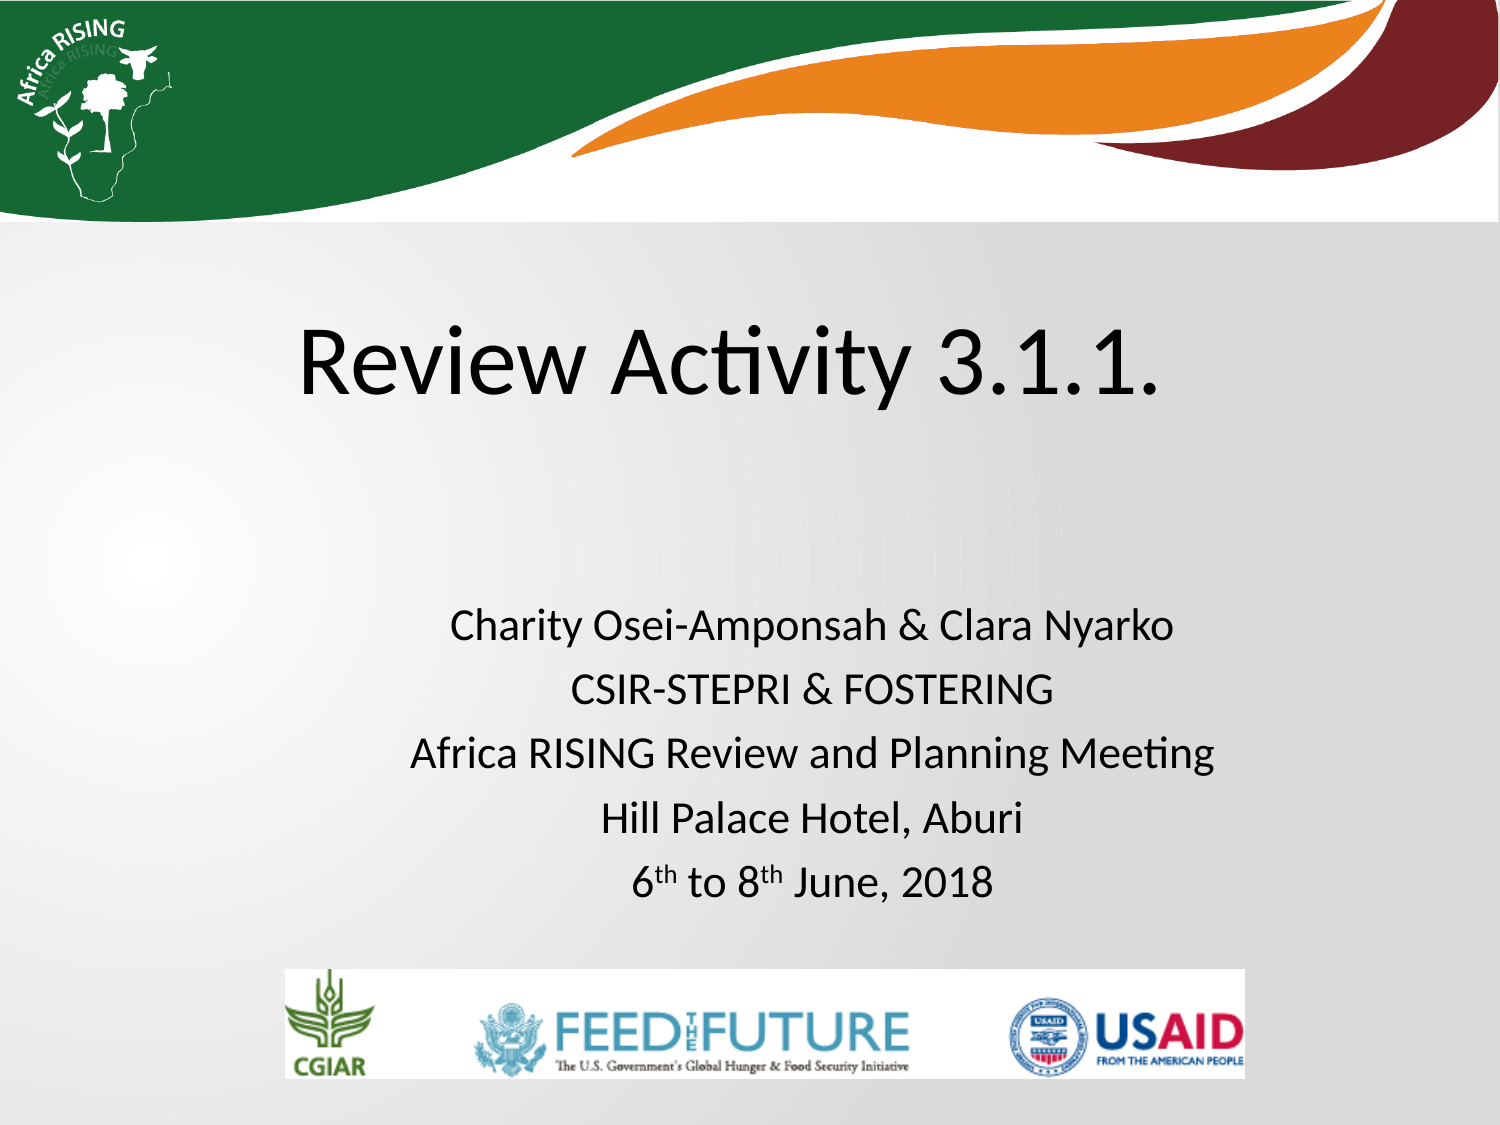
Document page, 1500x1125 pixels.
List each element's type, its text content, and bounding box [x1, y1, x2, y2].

list Review Activity 3.1.1. [137, 287, 1307, 475]
picture [0, 0, 1499, 222]
list Charity Osei-Amponsah & Clara Nyarko CSIR-STEPRI & FOSTERING Africa RISING Review and Planning Meeting Hill Palace Hotel, Aburi 6th to 8th June, 2018 [300, 587, 1307, 925]
picture [285, 969, 1245, 1079]
